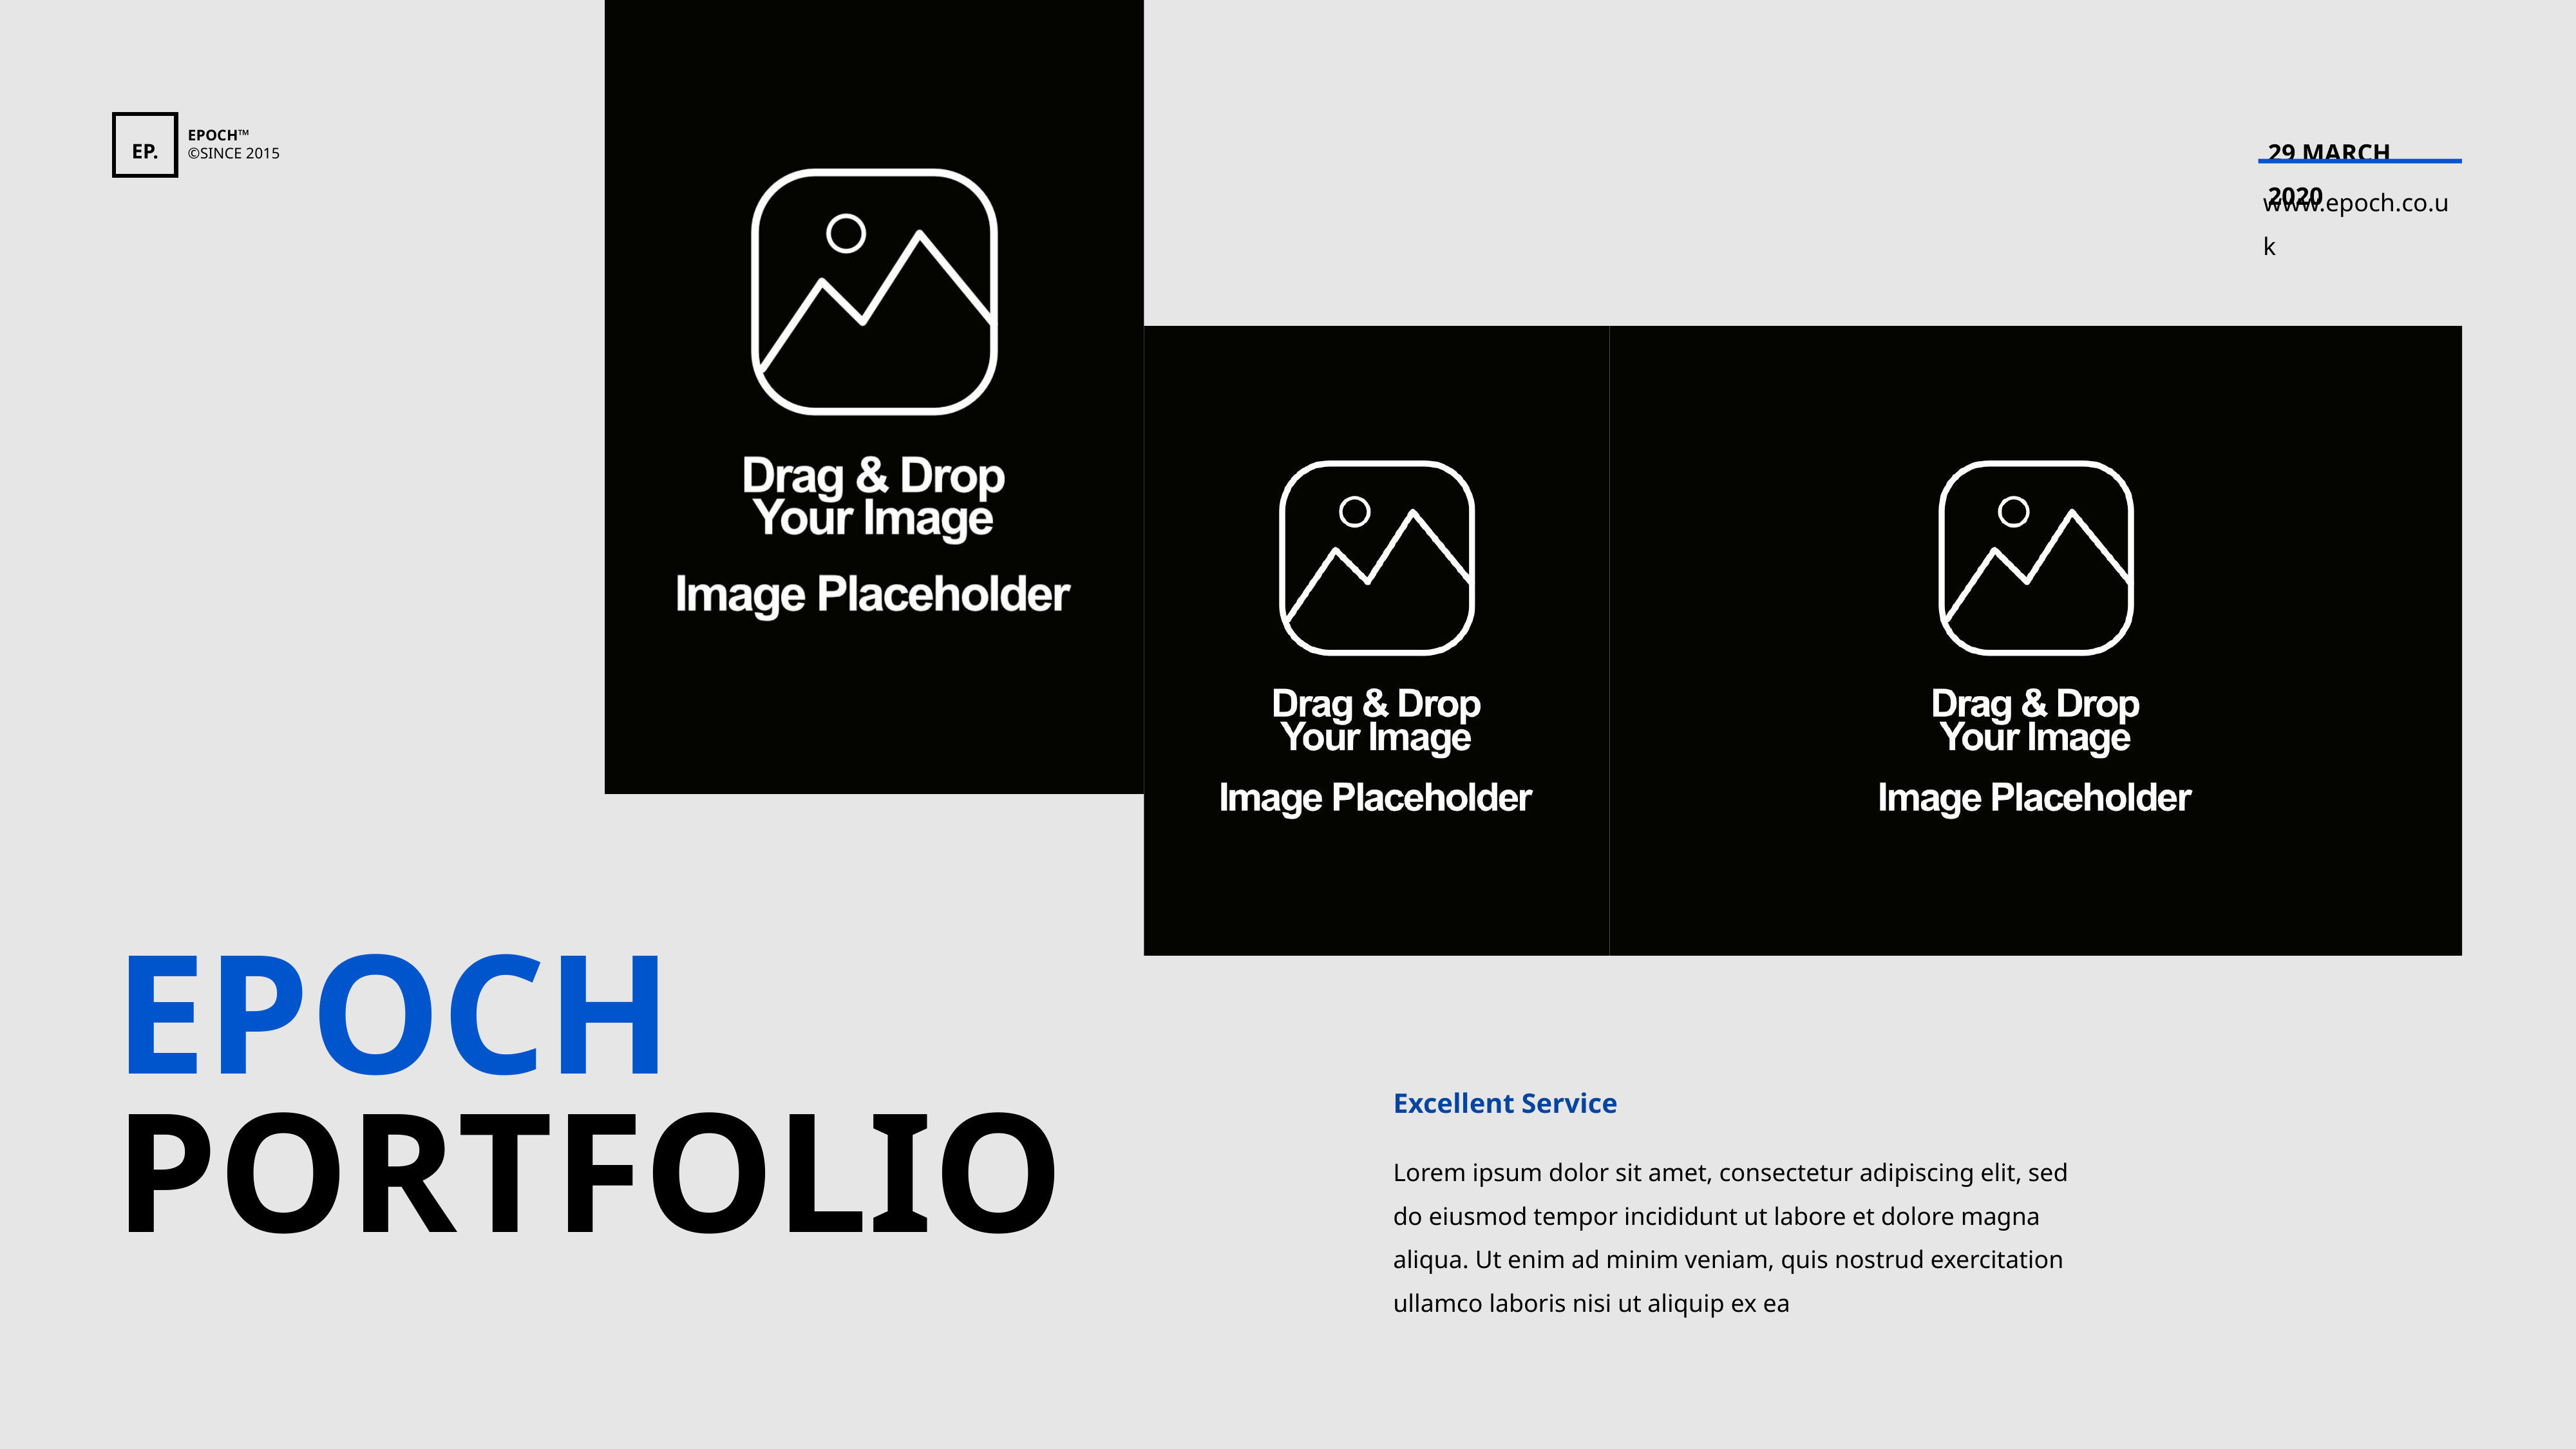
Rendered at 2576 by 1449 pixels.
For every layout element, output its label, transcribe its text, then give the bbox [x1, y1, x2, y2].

picture [604, 0, 2463, 956]
text_box Excellent Service [1393, 1070, 1643, 1103]
text_box www.epoch.co.uk [2253, 163, 2462, 211]
text_box 29 MARCH 2020 [2258, 113, 2462, 158]
text_box Lorem ipsum dolor sit amet, consectetur adipiscing elit, sed do eiusmod tempor incididunt ut labore et dolore magna aliqua. Ut enim ad minim veniam, quis nostrud exercitation ullamco laboris nisi ut aliquip ex ea [1393, 1142, 2076, 1298]
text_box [113, 113, 291, 176]
text_box EPOCH PORTFOLIO [114, 947, 1096, 1334]
text_box [2258, 158, 2462, 163]
